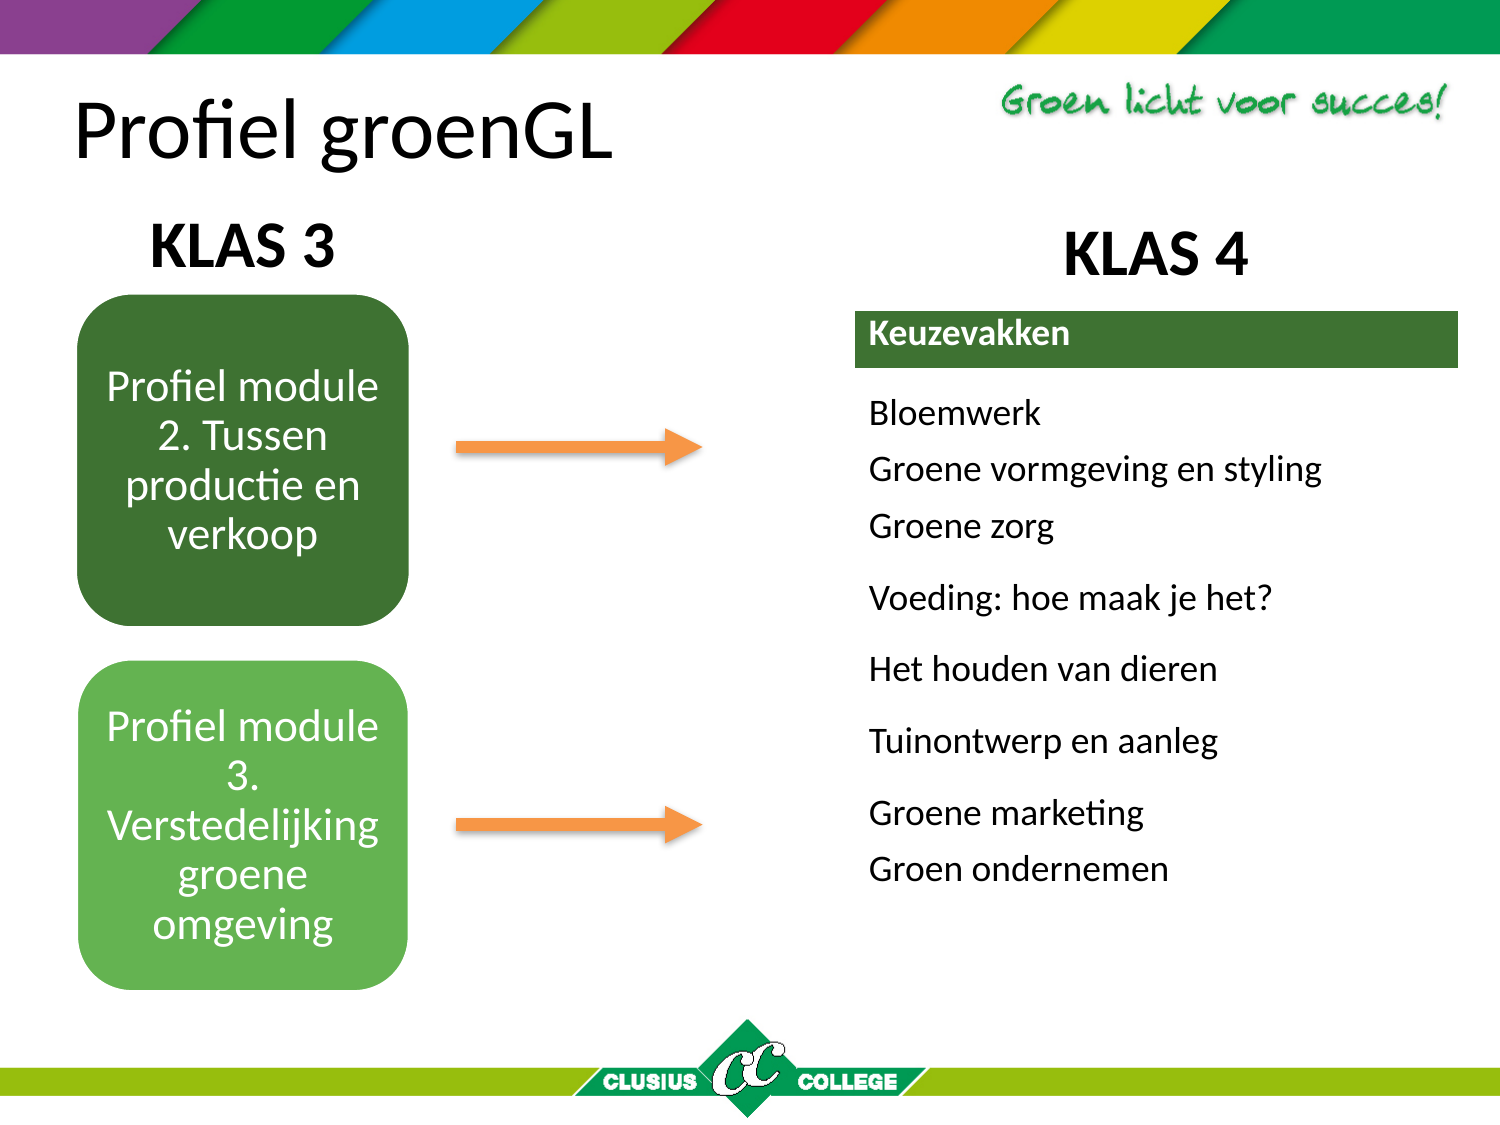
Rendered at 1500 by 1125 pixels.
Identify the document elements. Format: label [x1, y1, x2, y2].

text_box [75, 658, 410, 993]
text_box [75, 293, 410, 628]
picture [0, 0, 1500, 1125]
